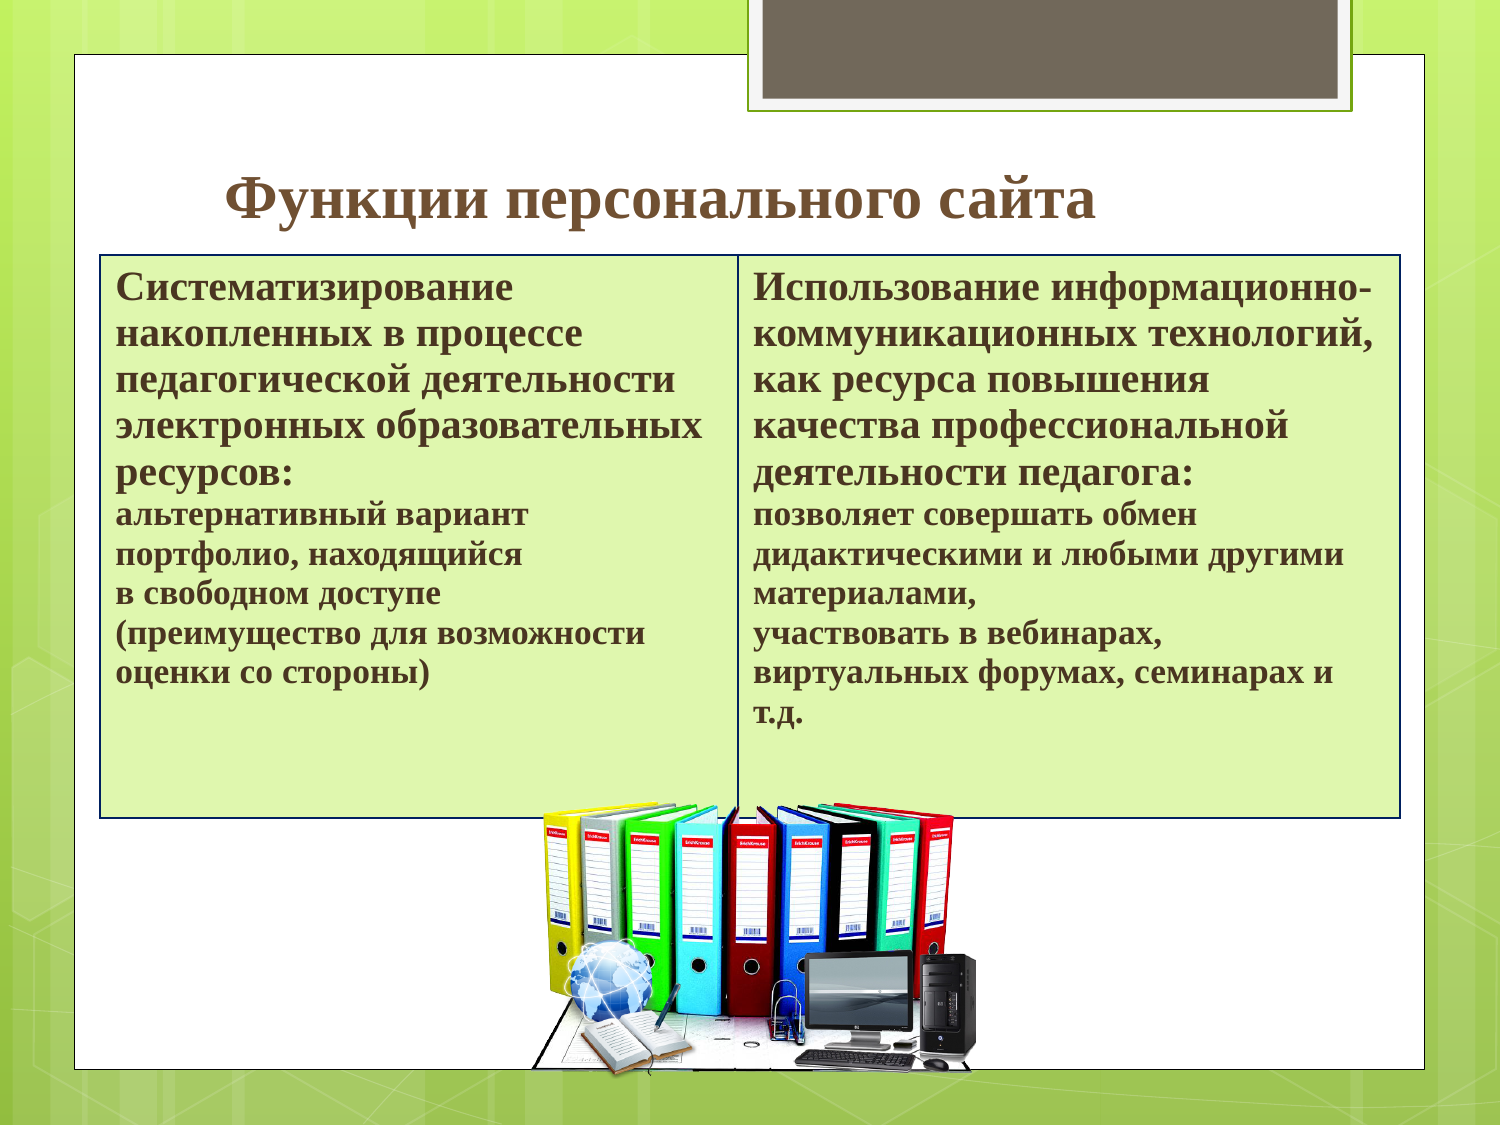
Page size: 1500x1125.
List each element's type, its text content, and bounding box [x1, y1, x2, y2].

text_box Функции персонального сайта [209, 149, 1250, 239]
table_header Систематизирование накопленных в процессе педагогической деятельности электронных образовательных ресурсов: альтернативный вариант портфолио, находящийся в свободном доступе (преимущество для возможности оценки со стороны) [101, 256, 737, 817]
picture [525, 798, 976, 1080]
table_header Использование информационно-коммуникационных технологий, как ресурса повышения качества профессиональной деятельности педагога: позволяет совершать обмен дидактическими и любыми другими материалами, участвовать в вебинарах, виртуальных форумах, семинарах и т.д. [739, 256, 1399, 817]
